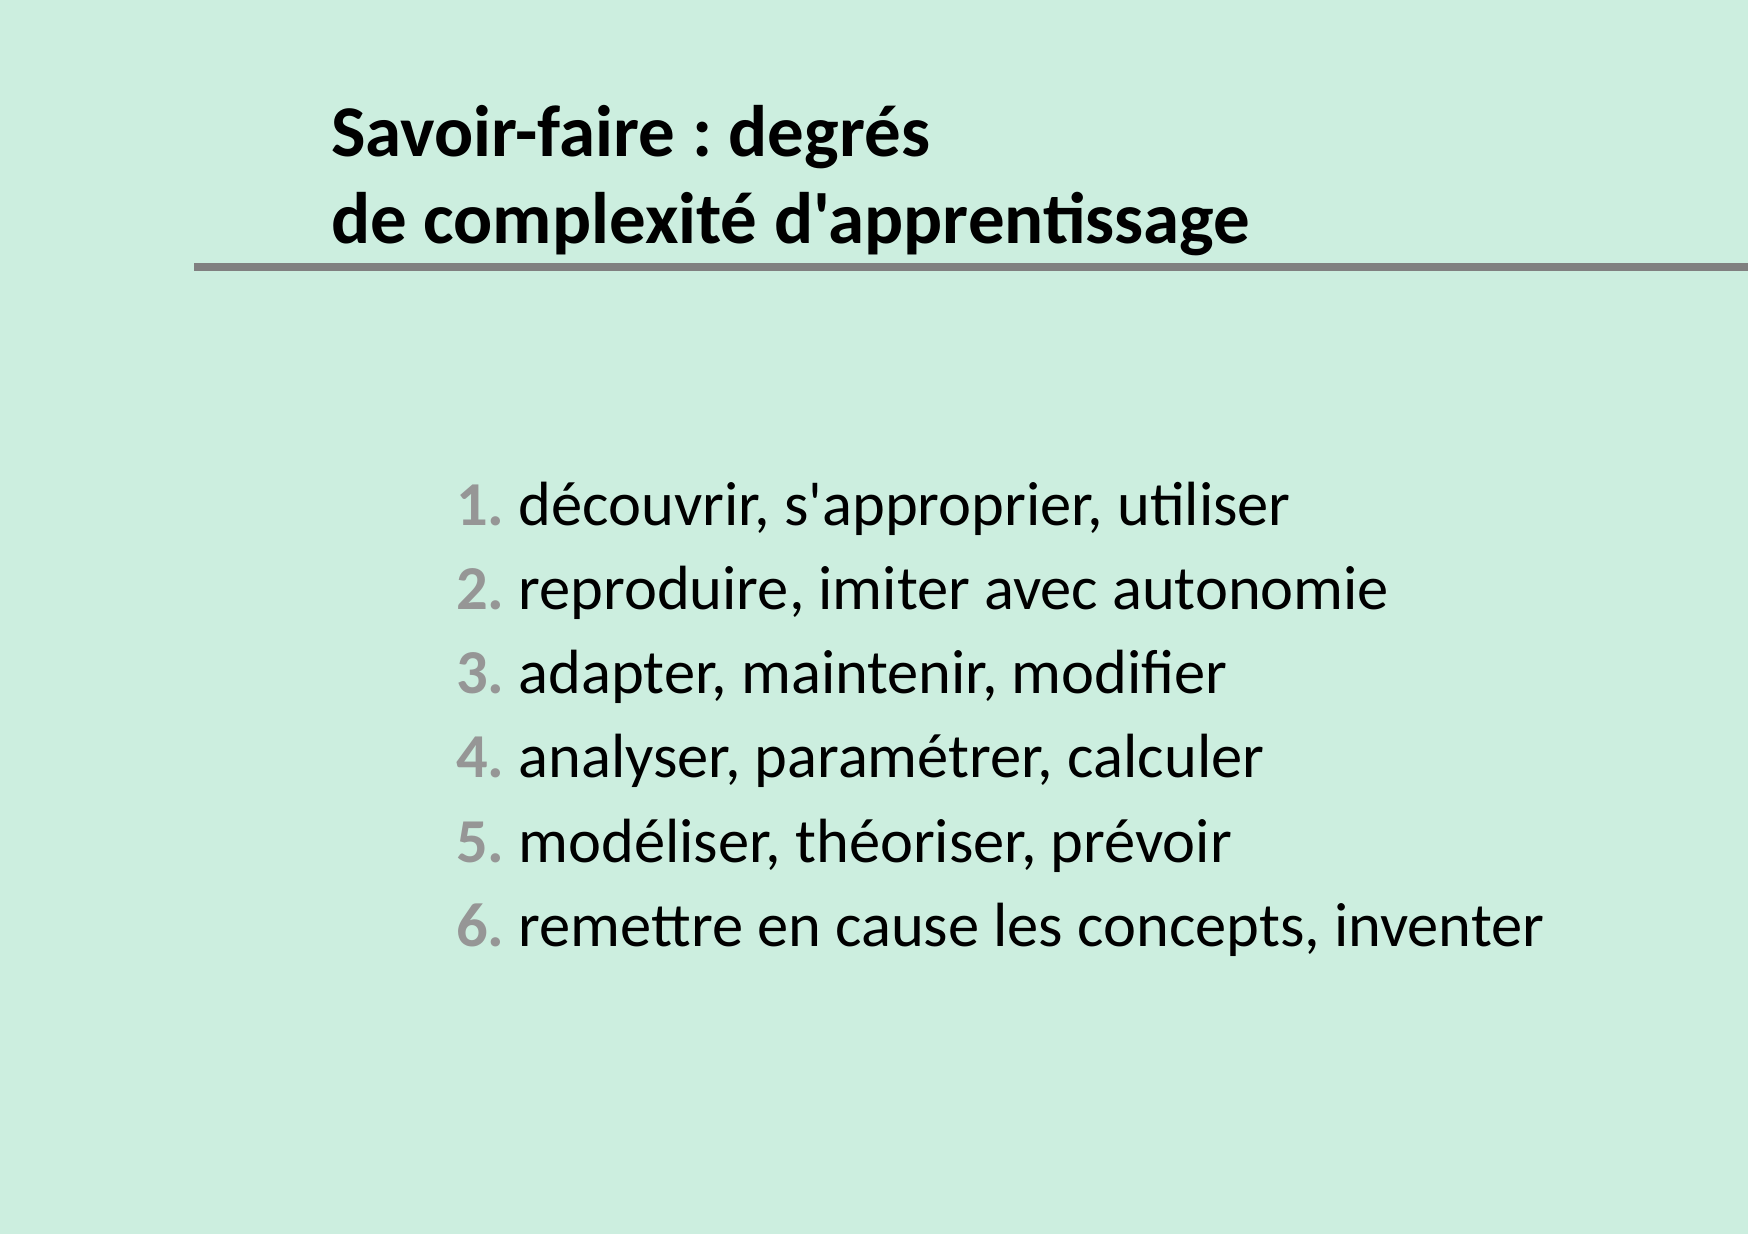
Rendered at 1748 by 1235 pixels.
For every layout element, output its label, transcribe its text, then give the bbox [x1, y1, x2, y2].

text_box [195, 264, 1748, 271]
text_box Savoir-faire : degrés de complexité d'apprentissage [331, 83, 1570, 259]
text_box 1. découvrir, s'approprier, utiliser 2. reproduire, imiter avec autonomie 3. adapter, maintenir, modifier 4. analyser, paramétrer, calculer 5. modéliser, théoriser, prévoir 6. remettre en cause les concepts, inventer [456, 462, 1546, 960]
